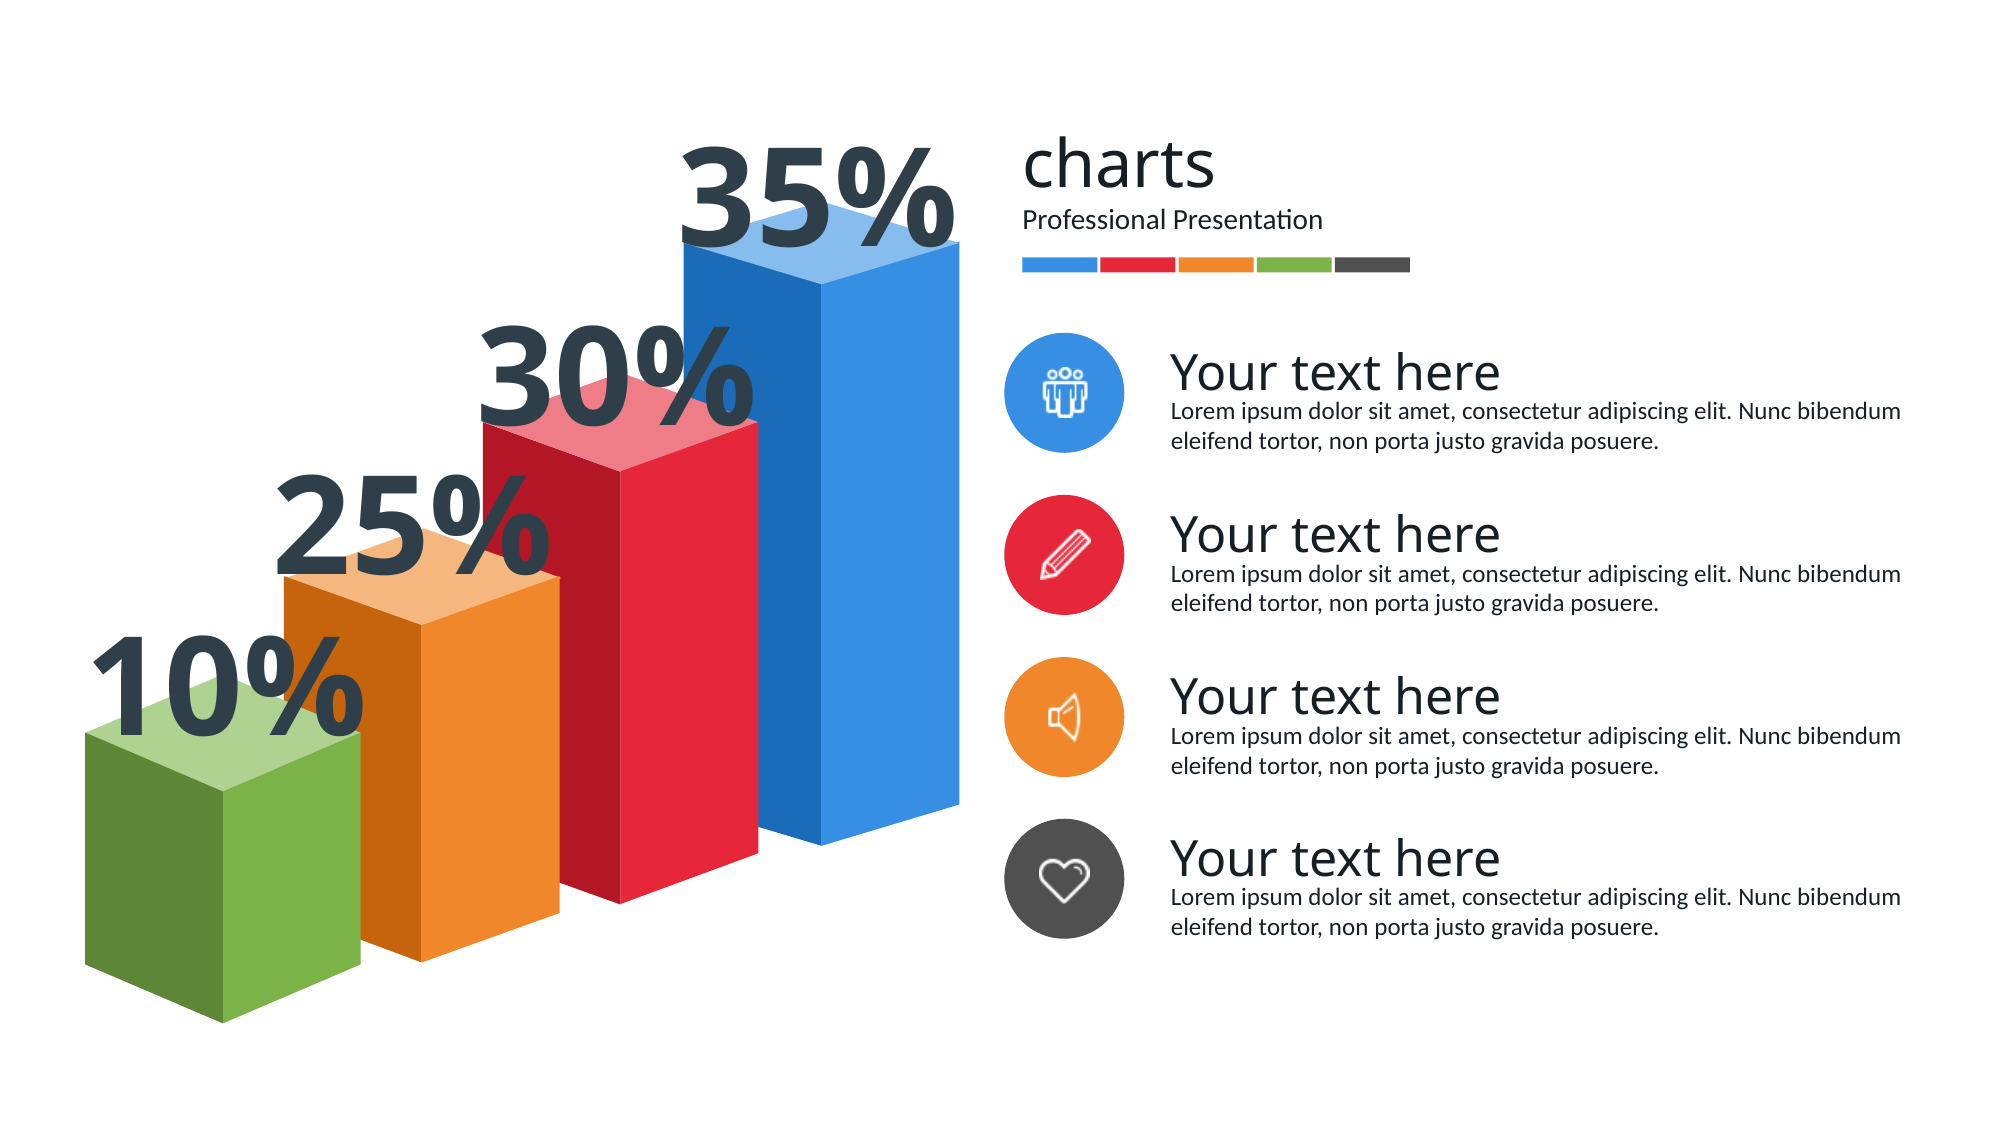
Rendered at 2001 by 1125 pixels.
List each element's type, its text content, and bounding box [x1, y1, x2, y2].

text_box Lorem ipsum dolor sit amet, consectetur adipiscing elit. Nunc bibendum eleifend tortor, non porta justo gravida posuere. [1156, 570, 1964, 625]
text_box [1007, 113, 1970, 273]
text_box Lorem ipsum dolor sit amet, consectetur adipiscing elit. Nunc bibendum eleifend tortor, non porta justo gravida posuere. [1156, 408, 1964, 463]
text_box Your text here [1156, 494, 1964, 570]
text_box Lorem ipsum dolor sit amet, consectetur adipiscing elit. Nunc bibendum eleifend tortor, non porta justo gravida posuere. [1156, 894, 1964, 949]
text_box [1003, 817, 1126, 940]
picture [1039, 692, 1090, 743]
picture [1040, 529, 1091, 580]
text_box [1003, 493, 1126, 616]
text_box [85, 101, 960, 1024]
text_box Your text here [1156, 818, 1964, 894]
picture [1040, 367, 1091, 418]
text_box Your text here [1156, 332, 1964, 408]
text_box Lorem ipsum dolor sit amet, consectetur adipiscing elit. Nunc bibendum eleifend tortor, non porta justo gravida posuere. [1156, 732, 1964, 787]
text_box [1003, 656, 1126, 779]
text_box [1003, 331, 1126, 454]
text_box Your text here [1156, 657, 1964, 732]
picture [1039, 856, 1090, 907]
